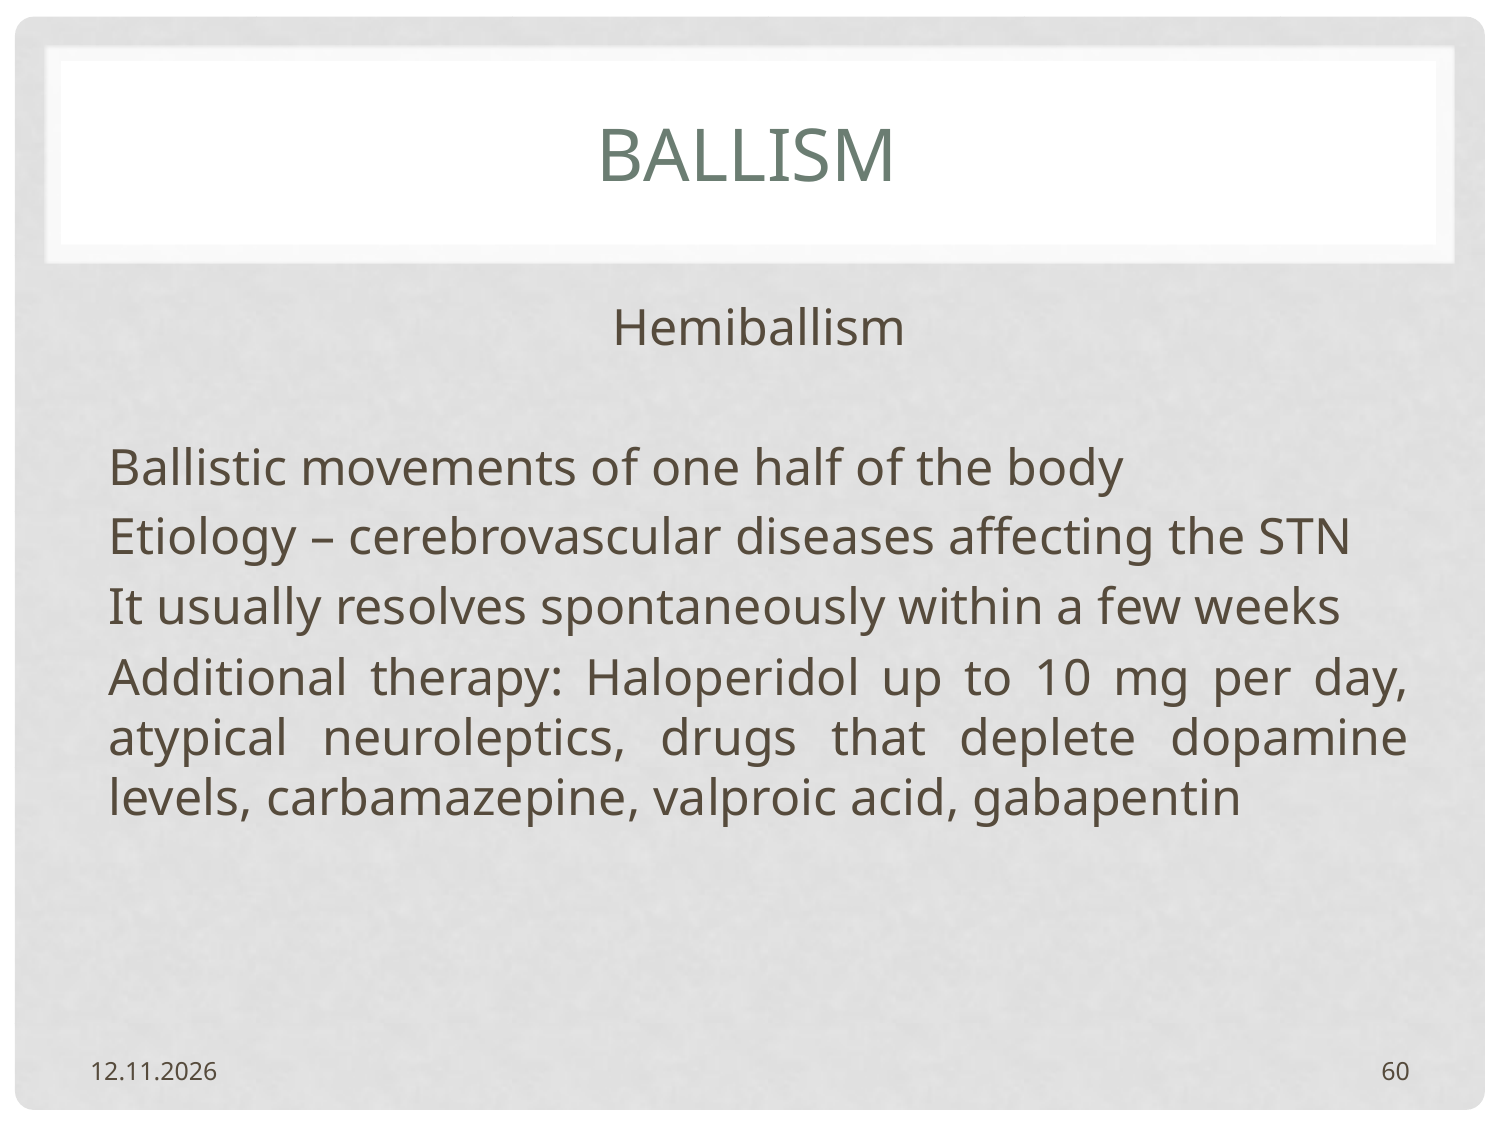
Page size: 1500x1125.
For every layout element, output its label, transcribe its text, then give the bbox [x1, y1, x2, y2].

slide_number 60 [1074, 1042, 1425, 1103]
title BALLISM [69, 66, 1425, 238]
list Hemiballism Ballistic movements of one half of the body Etiology – cerebrovascular diseases affecting the STN It usually resolves spontaneously within a few weeks Additional therapy: Haloperidol up to 10 mg per day, atypical neuroleptics, drugs that deplete dopamine levels, carbamazepine, valproic acid, gabapentin [75, 287, 1425, 1005]
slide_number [75, 1042, 425, 1103]
